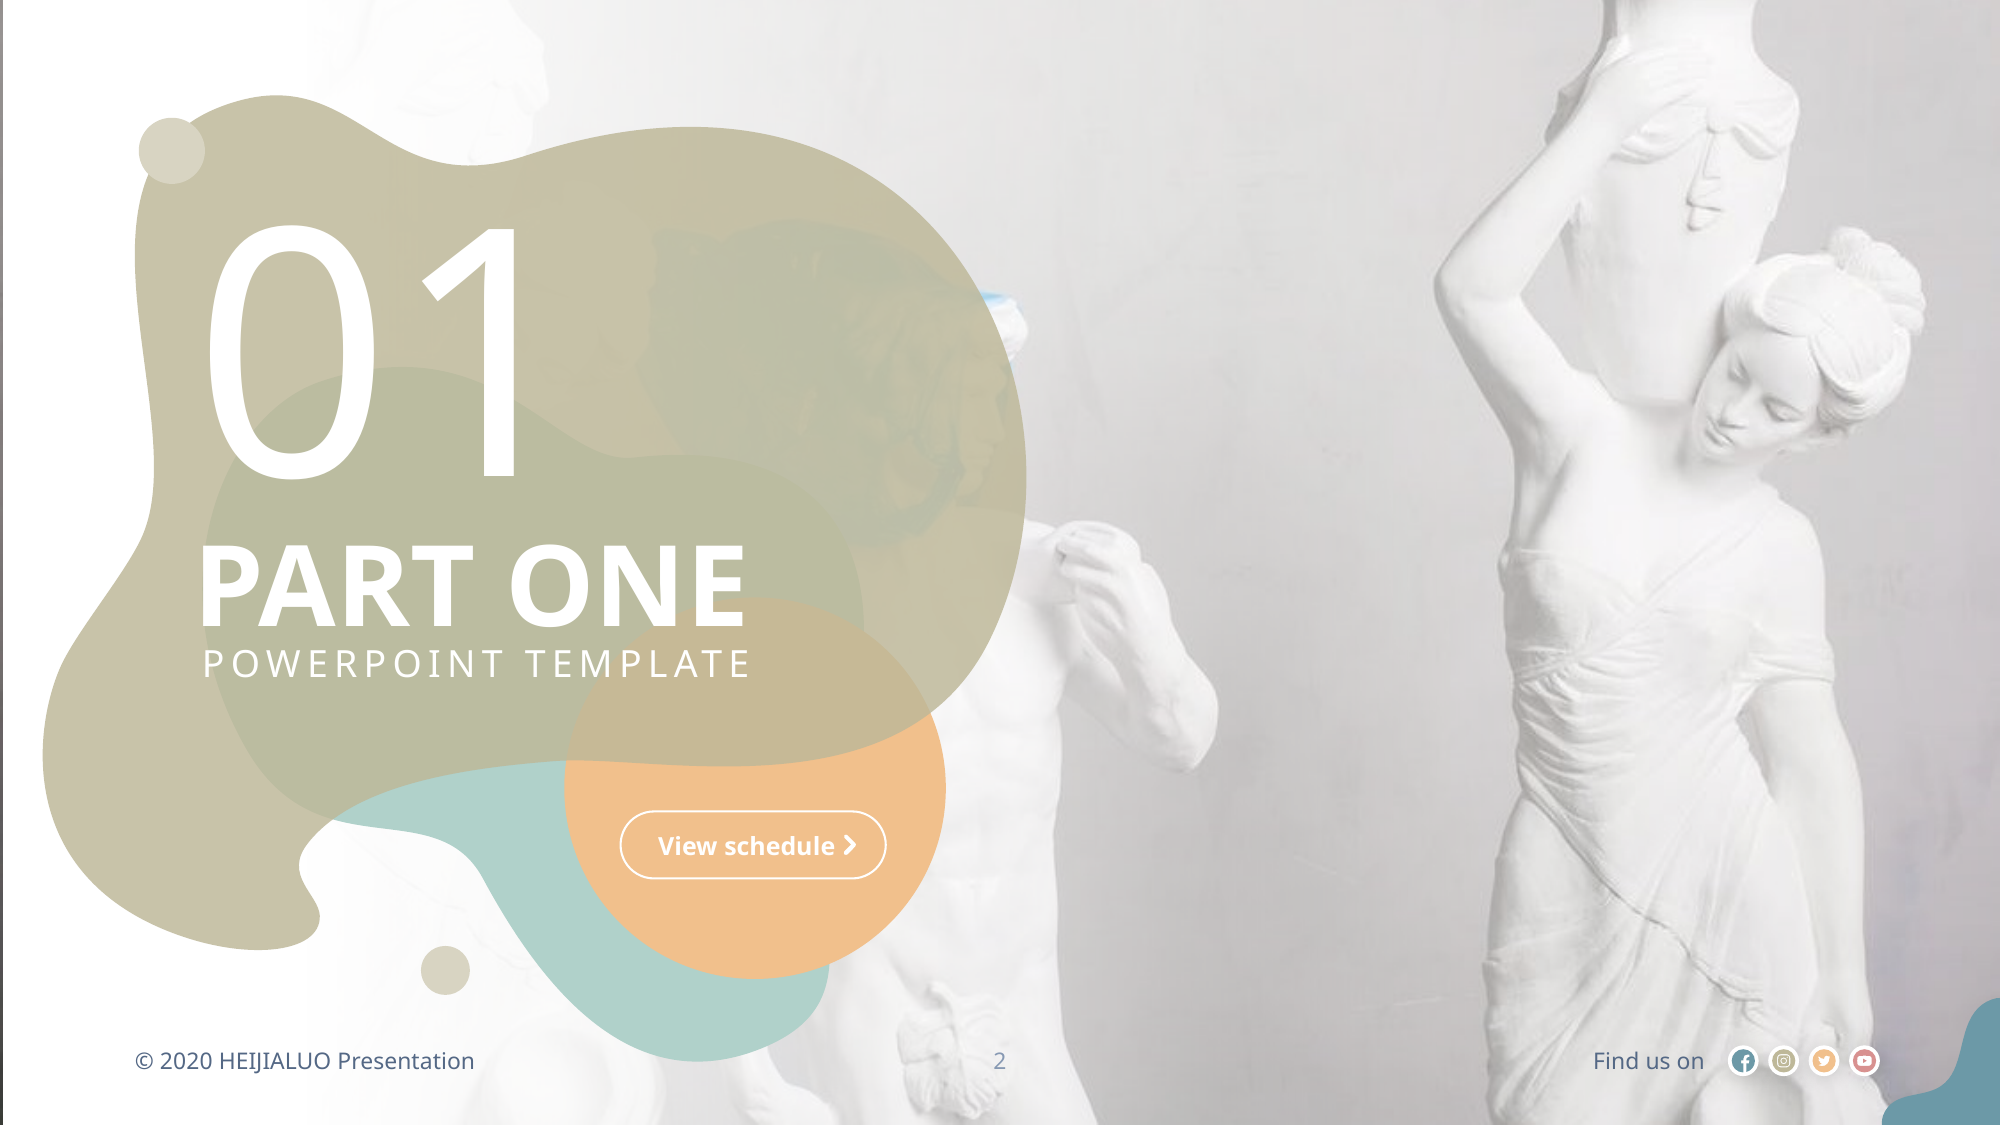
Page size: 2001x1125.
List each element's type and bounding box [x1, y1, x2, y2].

text_box [620, 811, 886, 879]
picture [0, 0, 2000, 1125]
text_box [1576, 1039, 1880, 1083]
